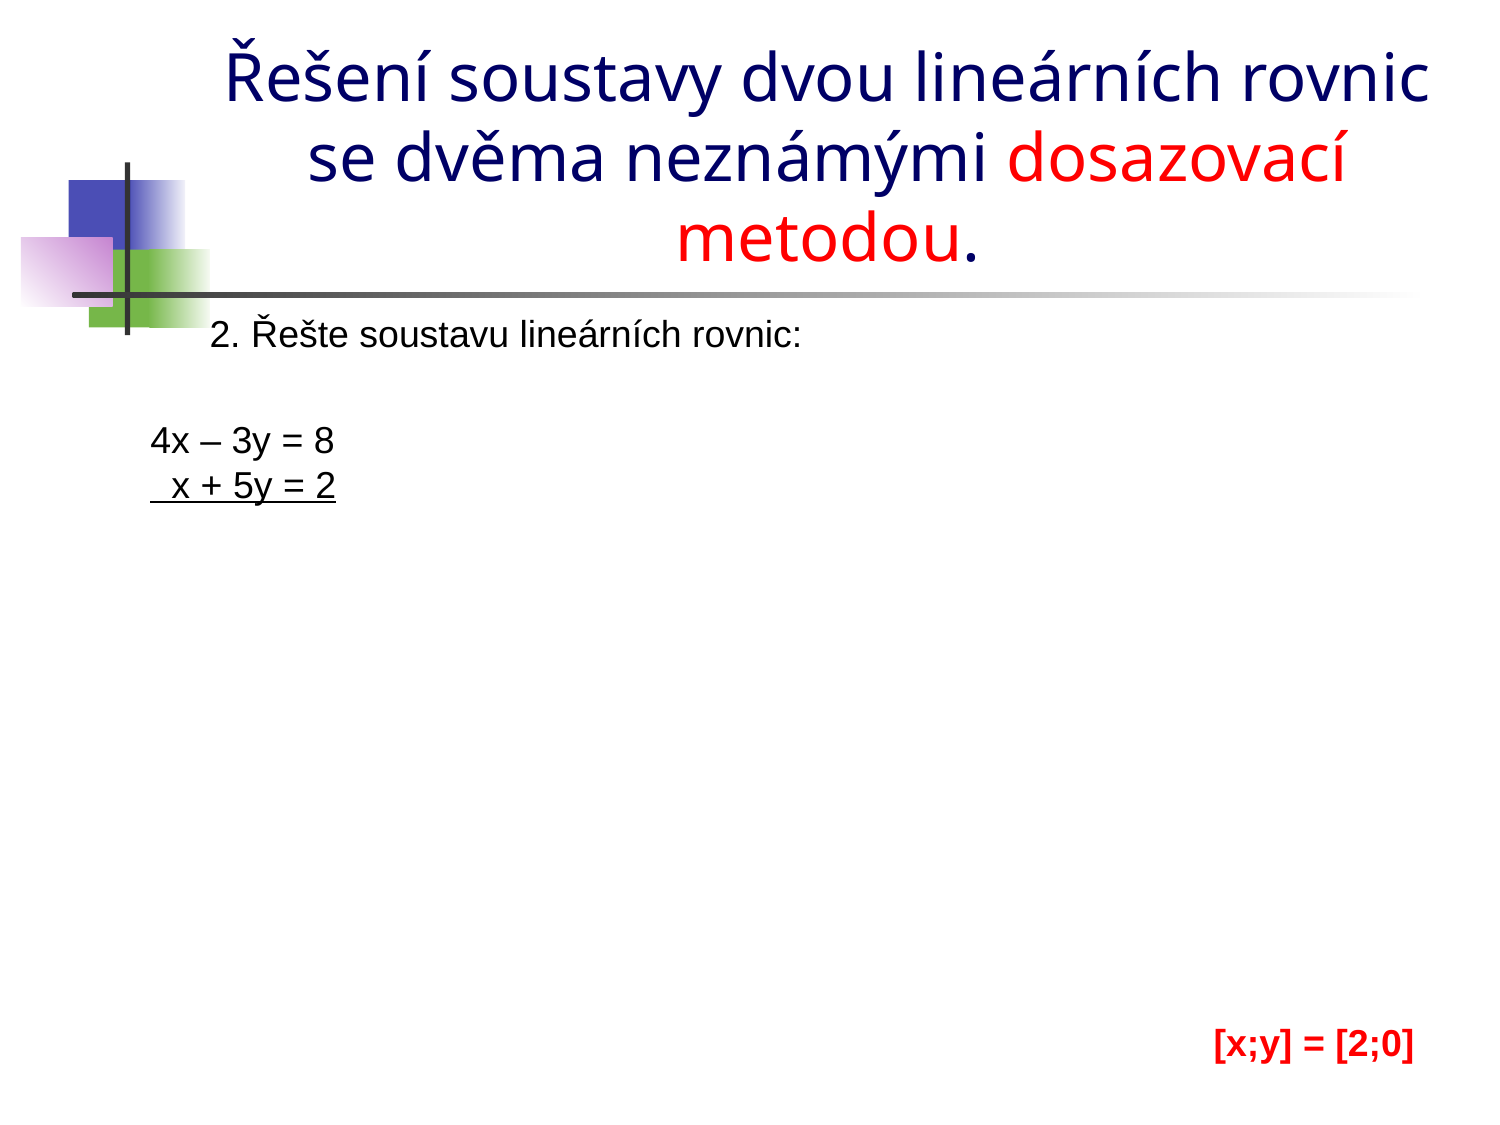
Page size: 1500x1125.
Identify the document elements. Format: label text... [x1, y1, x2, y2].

text_box 2. Řešte soustavu lineárních rovnic: [194, 302, 998, 363]
title Řešení soustavy dvou lineárních rovnic se dvěma neznámými dosazovací metodou. [188, 34, 1468, 276]
text_box 4x – 3y = 8 x + 5y = 2 [135, 408, 951, 514]
text_box [x;y] = [2;0] [1198, 1011, 1447, 1072]
